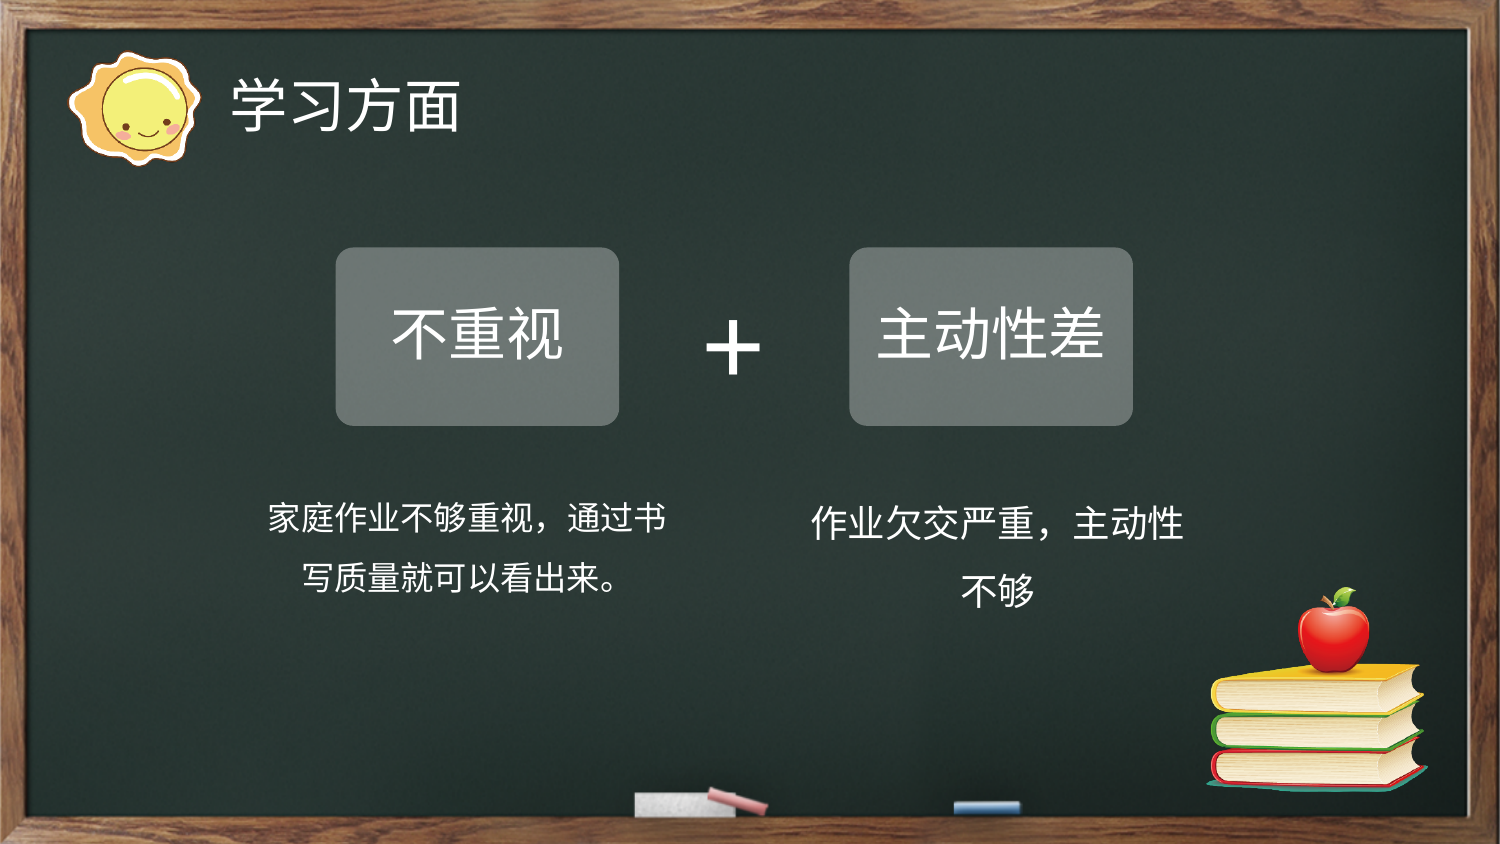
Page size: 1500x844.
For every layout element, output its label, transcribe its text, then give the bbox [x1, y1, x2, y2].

text_box 作业欠交严重，主动性不够 [789, 470, 1207, 620]
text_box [67, 50, 752, 167]
text_box 主动性差 [848, 246, 1135, 427]
text_box 家庭作业不够重视，通过书写质量就可以看出来。 [251, 470, 683, 605]
text_box 不重视 [334, 246, 621, 427]
text_box + [658, 267, 810, 418]
picture [0, 0, 1500, 844]
